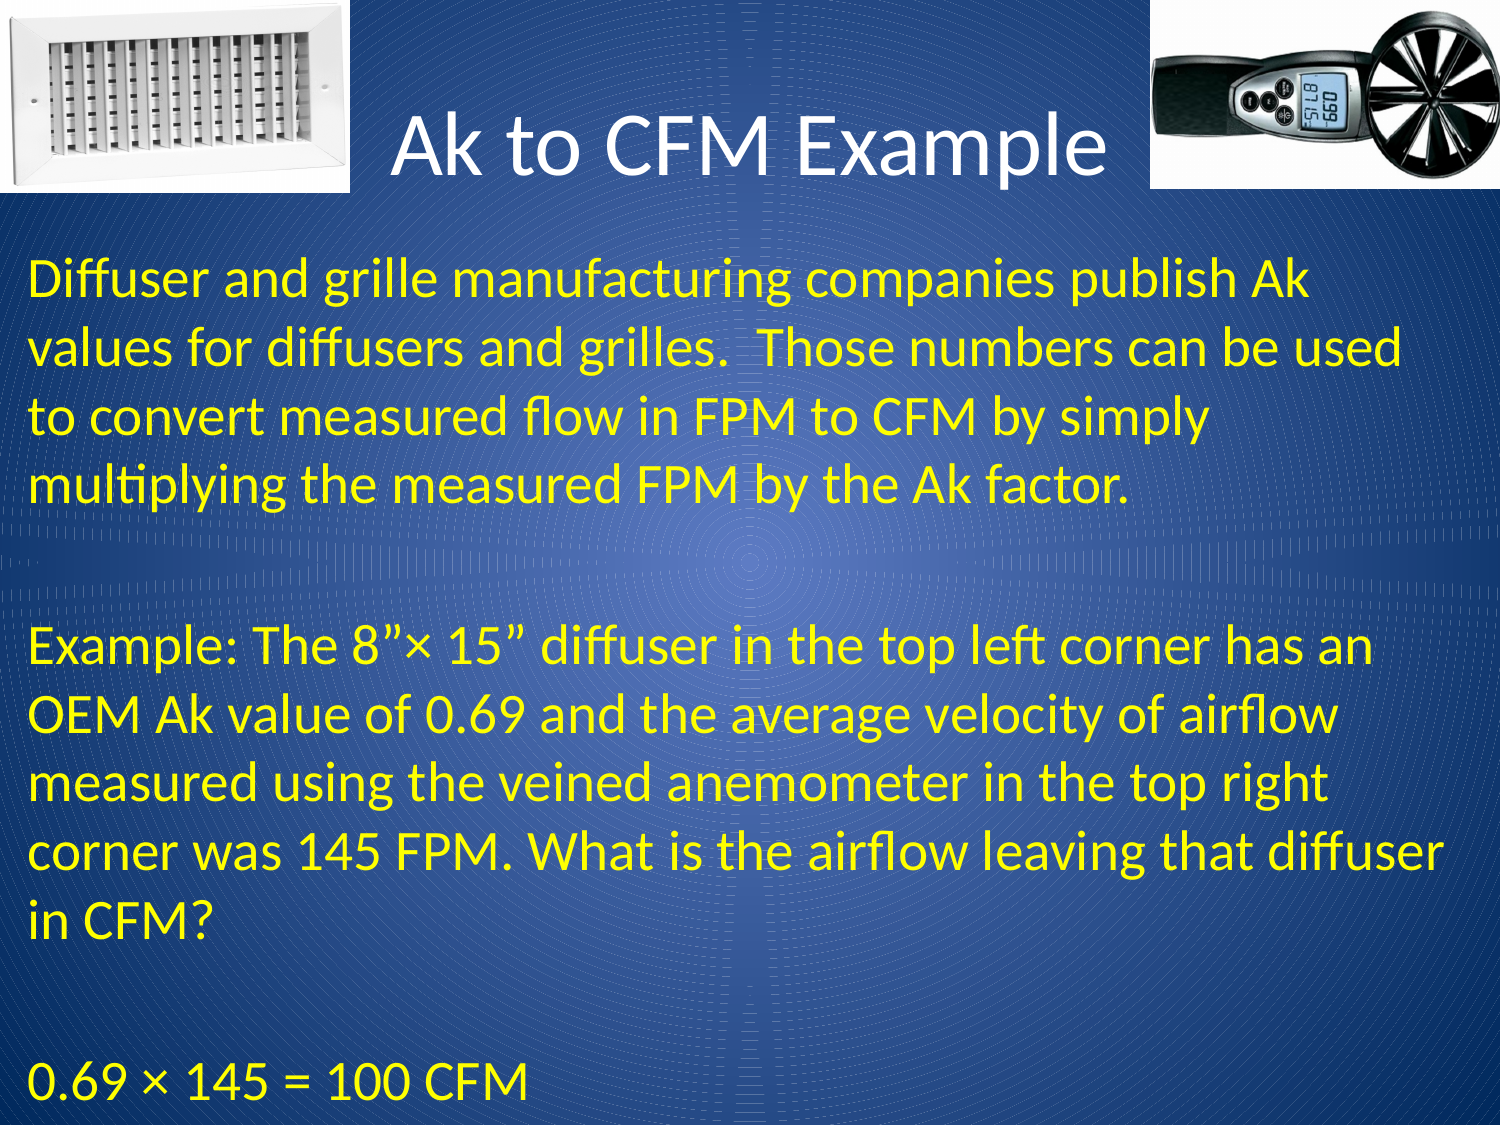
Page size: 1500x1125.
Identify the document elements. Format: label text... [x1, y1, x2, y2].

list Diffuser and grille manufacturing companies publish Ak values for diffusers and grilles. Those numbers can be used to convert measured flow in FPM to CFM by simply multiplying the measured FPM by the Ak factor. Example: The 8”× 15” diffuser in the top left corner has an OEM Ak value of 0.69 and the average velocity of airflow measured using the veined anemometer in the top right corner was 145 FPM. What is the airflow leaving that diffuser in CFM? 0.69 × 145 = 100 CFM [12, 232, 1475, 1125]
title Ak to CFM Example [354, 45, 1225, 232]
picture [0, 0, 351, 233]
picture [1150, 0, 1500, 270]
